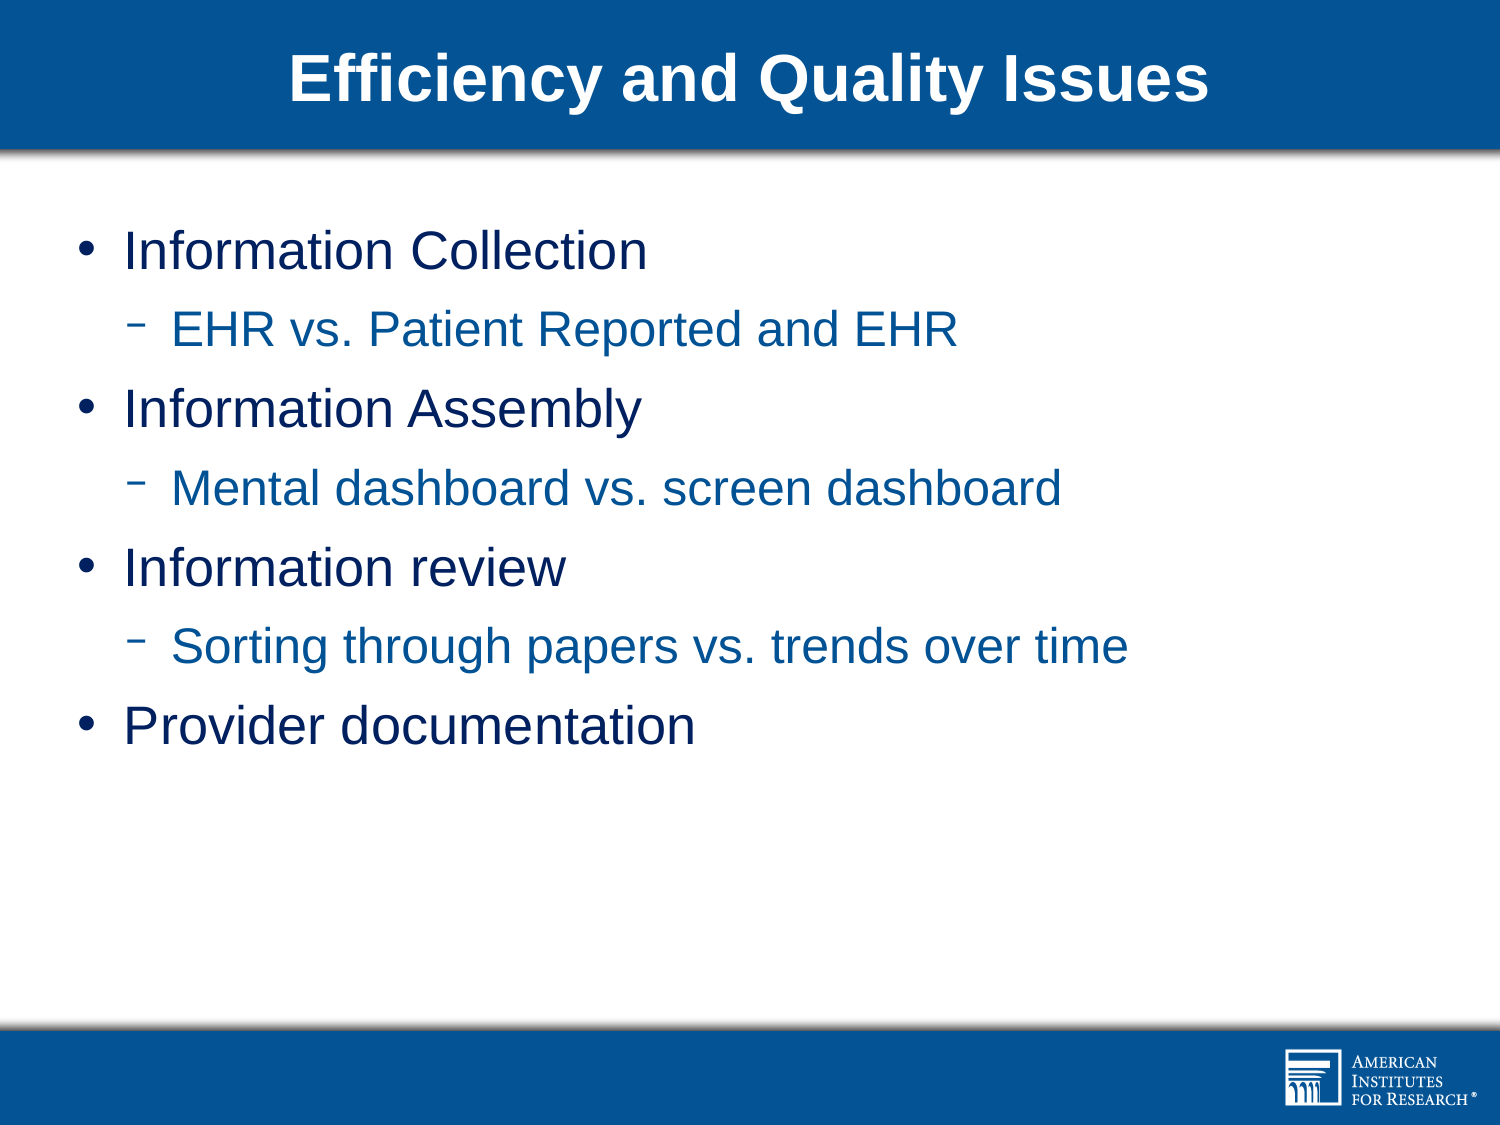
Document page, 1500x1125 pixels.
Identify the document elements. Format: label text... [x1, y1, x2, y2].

list Information Collection EHR vs. Patient Reported and EHR Information Assembly Mental dashboard vs. screen dashboard Information review Sorting through papers vs. trends over time Provider documentation [61, 207, 1438, 973]
picture [0, 151, 1500, 1125]
title Efficiency and Quality Issues [0, 0, 1500, 151]
